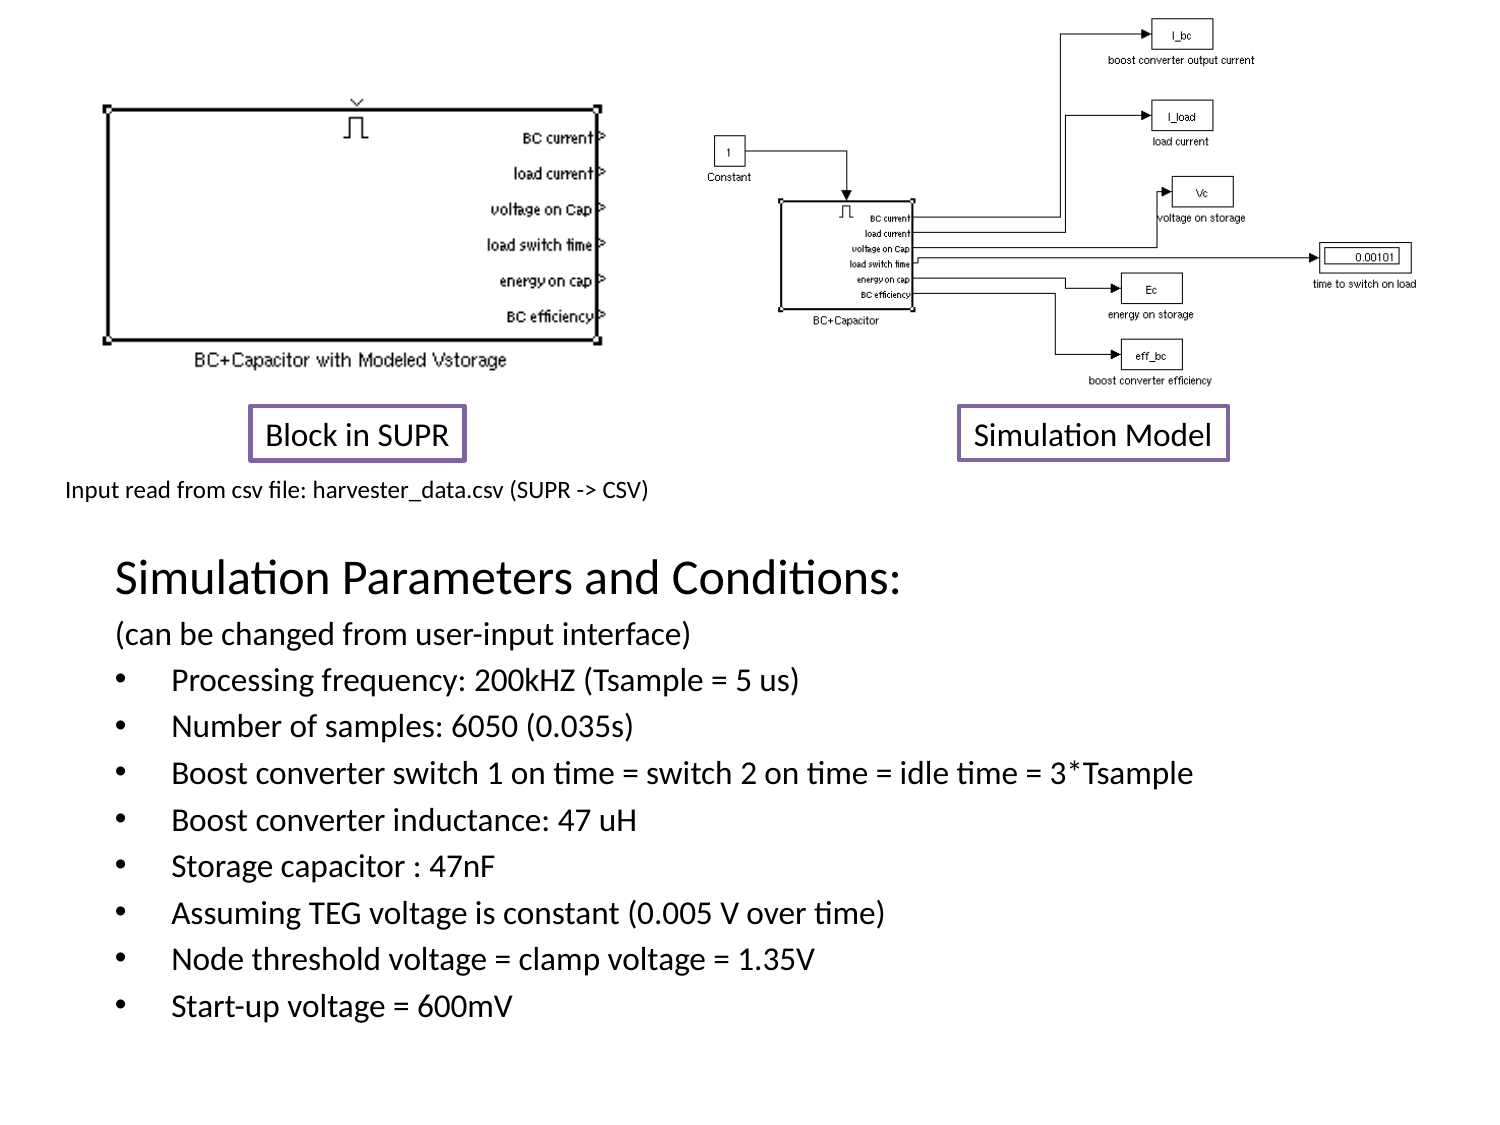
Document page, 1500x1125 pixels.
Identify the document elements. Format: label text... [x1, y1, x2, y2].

list Simulation Parameters and Conditions: (can be changed from user-input interface) Processing frequency: 200kHZ (Tsample = 5 us) Number of samples: 6050 (0.035s) Boost converter switch 1 on time = switch 2 on time = idle time = 3*Tsample Boost converter inductance: 47 uH Storage capacitor : 47nF Assuming TEG voltage is constant (0.005 V over time) Node threshold voltage = clamp voltage = 1.35V Start-up voltage = 600mV [99, 537, 1488, 1100]
text_box Simulation Model [957, 425, 1230, 462]
text_box Block in SUPR [248, 452, 467, 463]
text_box Input read from csv file: harvester_data.csv (SUPR -> CSV) [50, 466, 665, 512]
picture [62, 3, 1425, 444]
